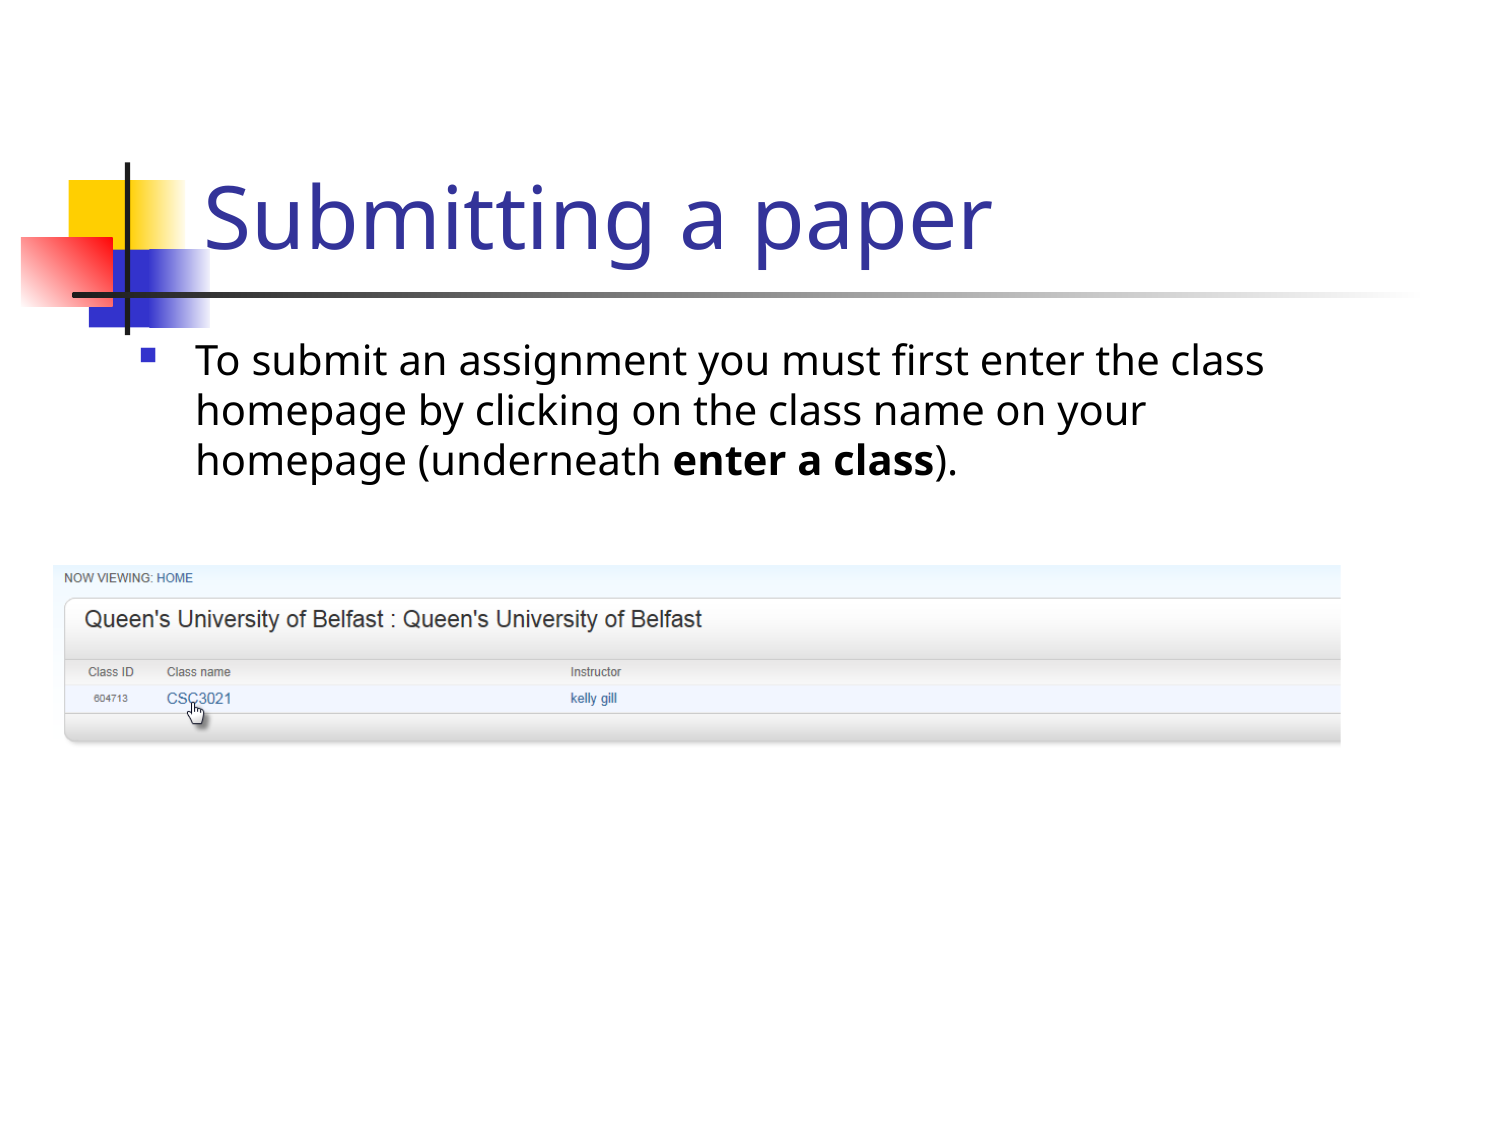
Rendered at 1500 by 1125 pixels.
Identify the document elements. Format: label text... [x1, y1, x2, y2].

picture [52, 565, 1341, 763]
title Submitting a paper [188, 34, 1468, 276]
list To submit an assignment you must first enter the class homepage by clicking on the class name on your homepage (underneath enter a class). [123, 326, 1354, 1002]
